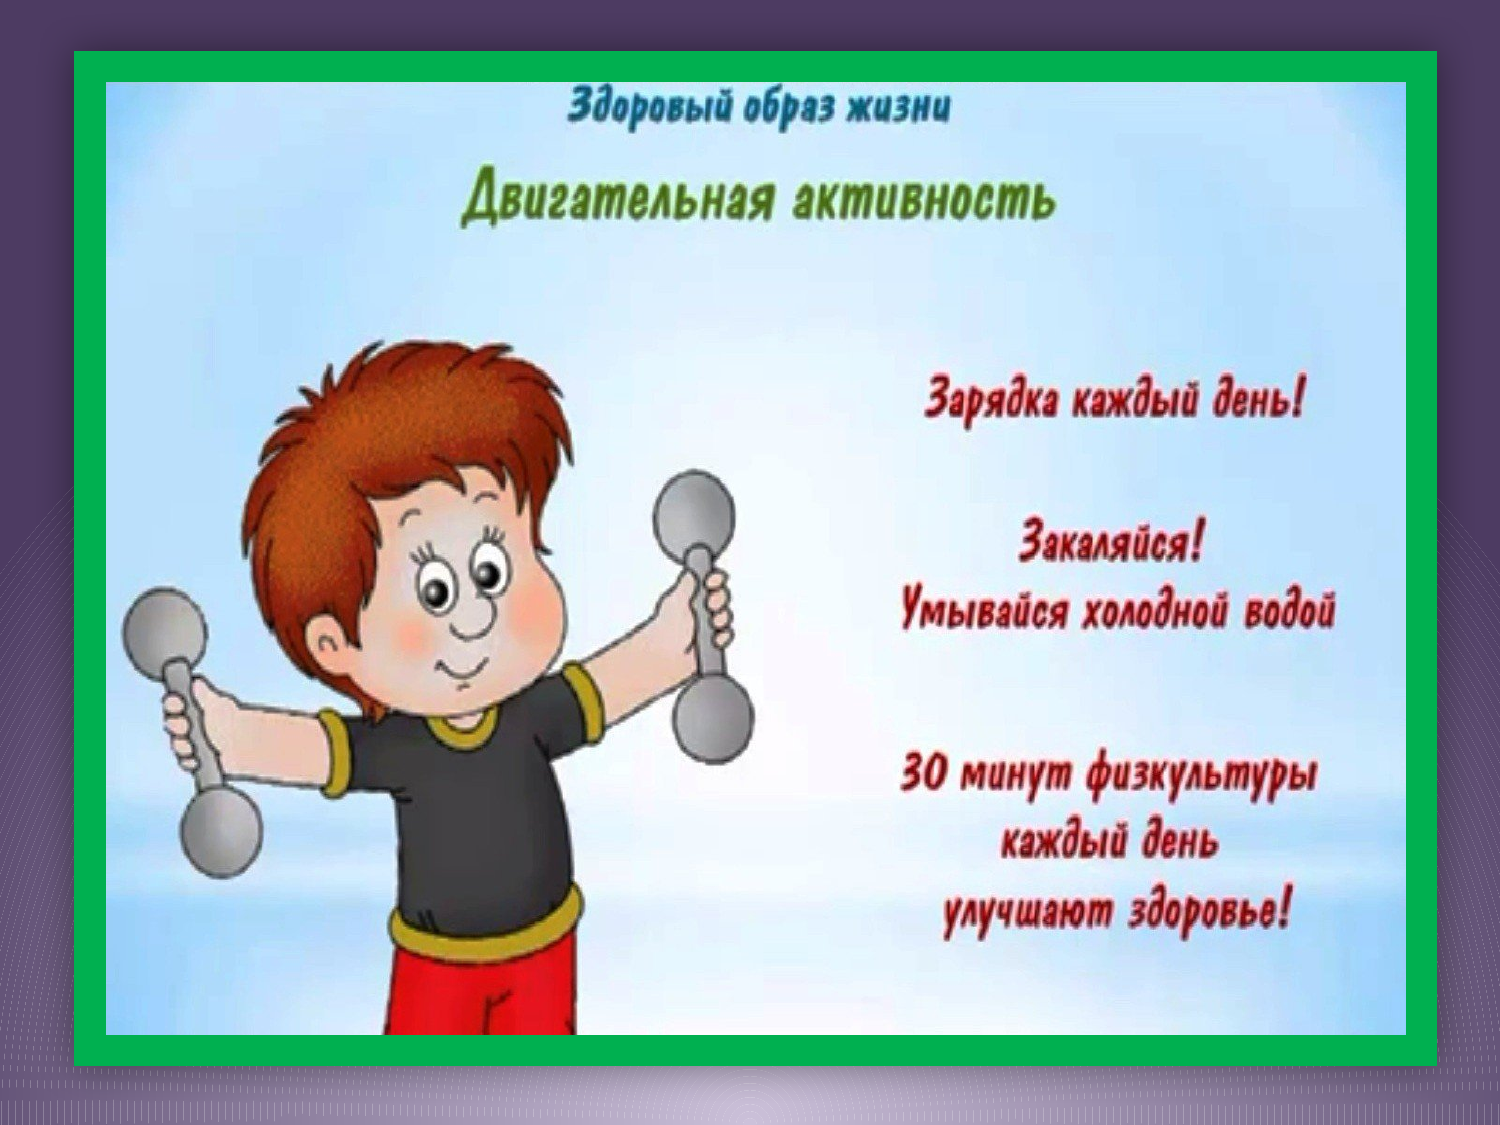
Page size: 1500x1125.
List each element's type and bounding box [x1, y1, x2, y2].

picture [105, 81, 1407, 1036]
